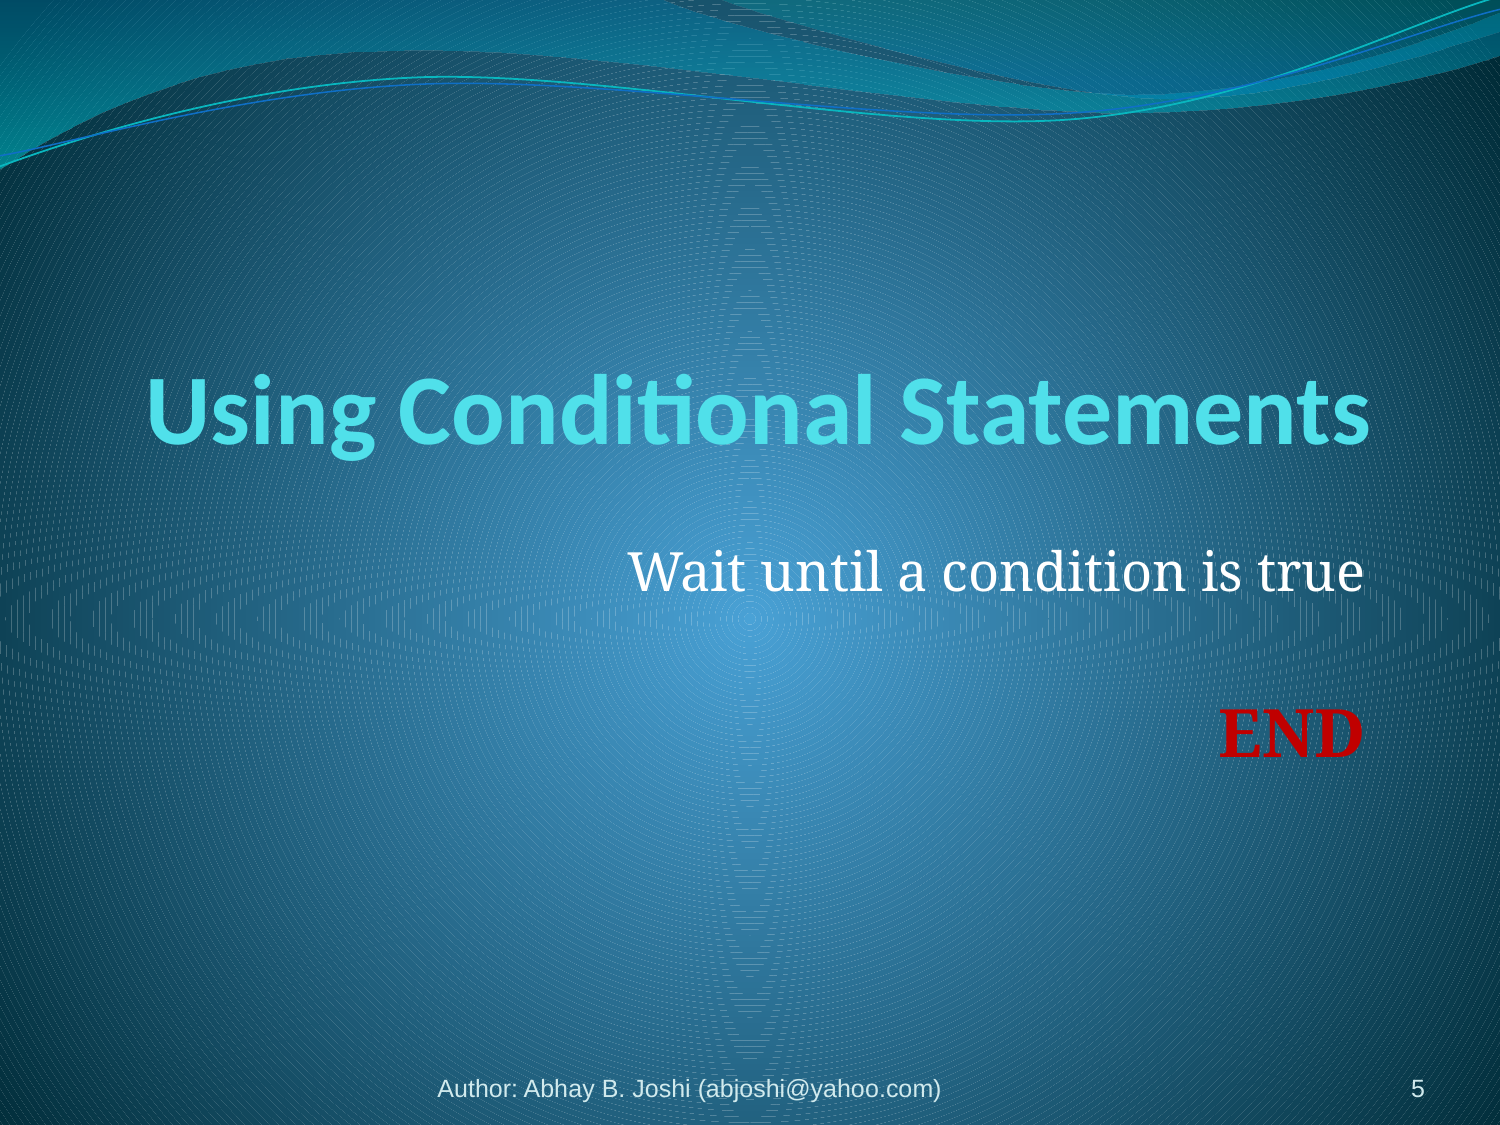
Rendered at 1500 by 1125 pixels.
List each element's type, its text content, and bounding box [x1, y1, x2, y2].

title Using Conditional Statements [87, 224, 1376, 525]
footer Author: Abhay B. Joshi (abjoshi@yahoo.com) [437, 1042, 988, 1103]
subtitle Wait until a condition is true END [87, 529, 1376, 818]
slide_number 5 [1299, 1042, 1425, 1103]
